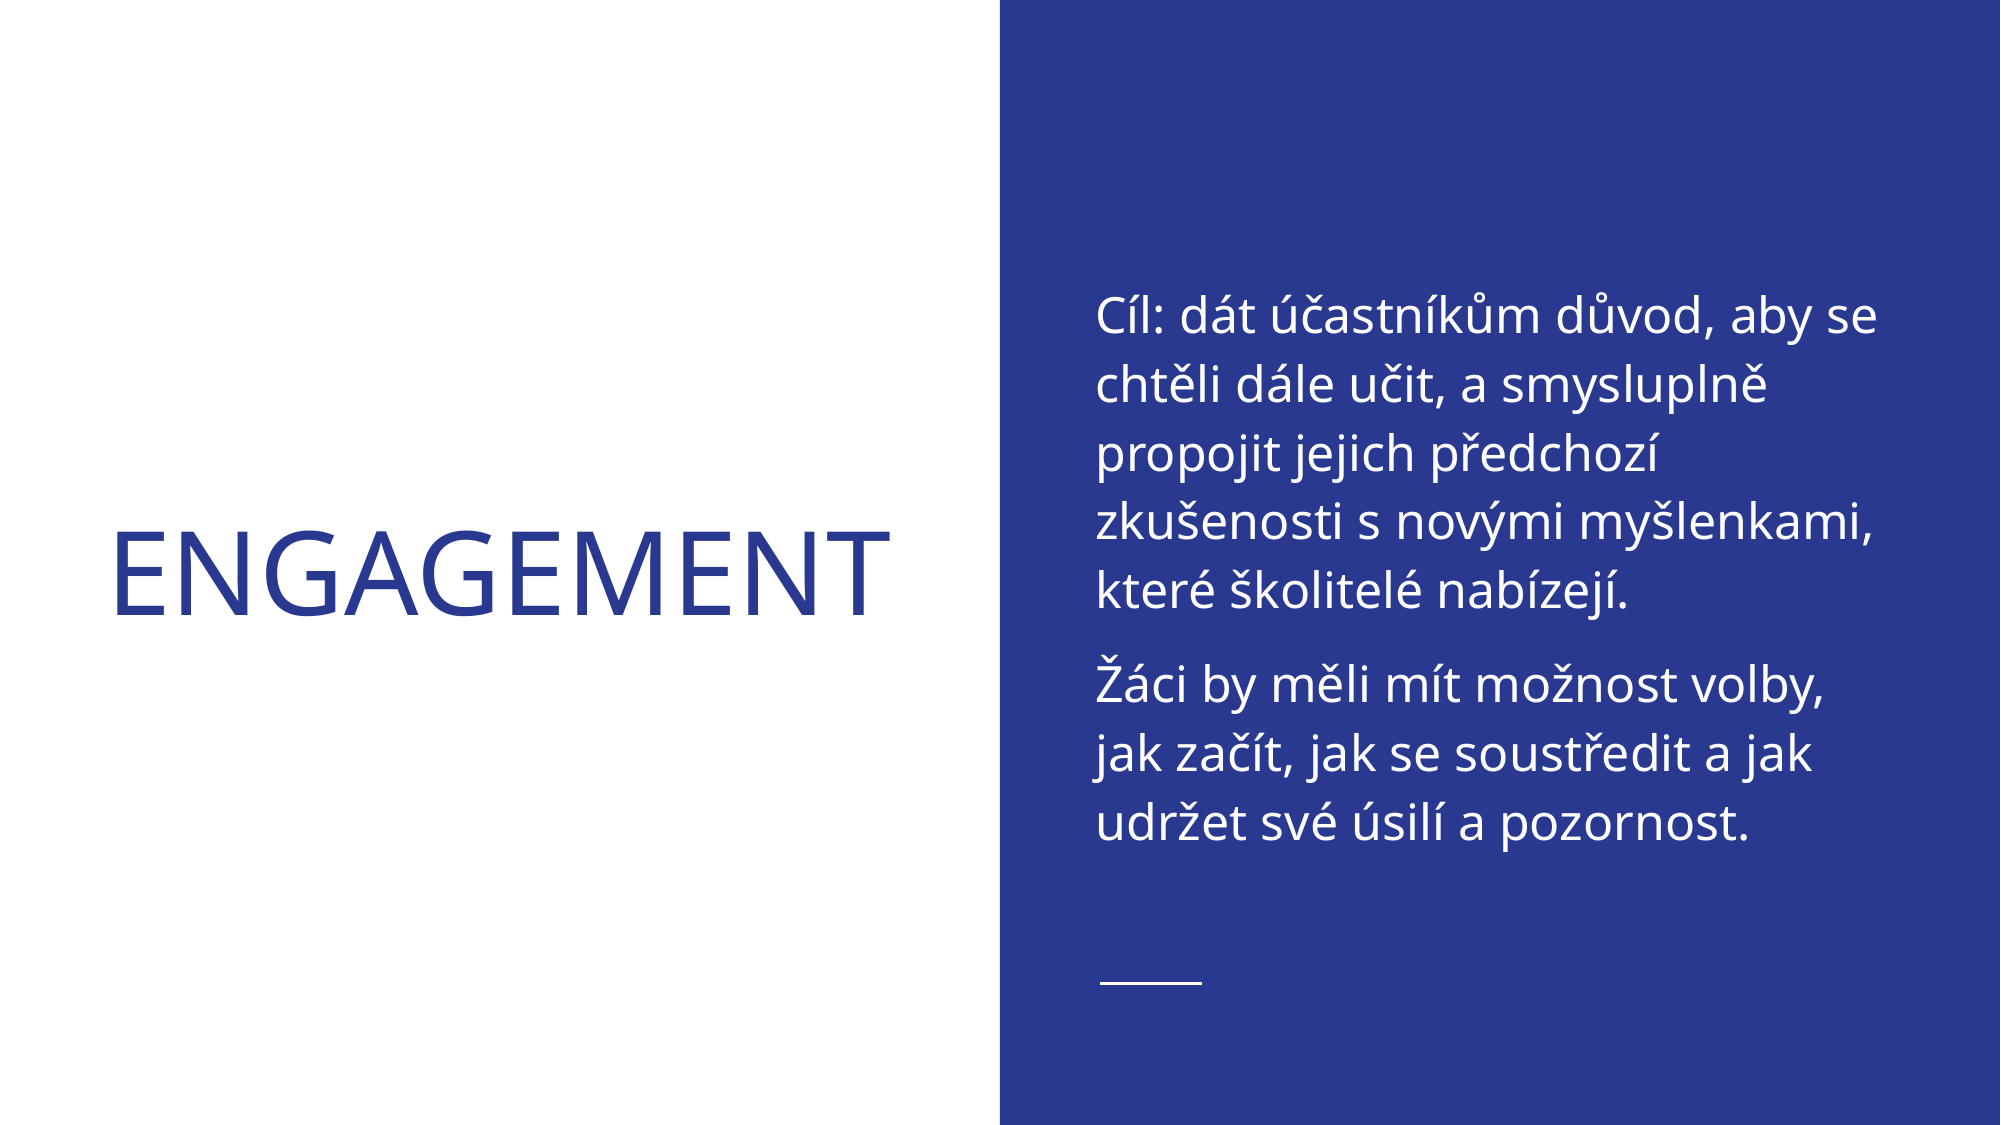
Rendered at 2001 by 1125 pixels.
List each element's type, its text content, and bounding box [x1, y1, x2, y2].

list Cíl: dát účastníkům důvod, aby se chtěli dále učit, a smysluplně propojit jejich předchozí zkušenosti s novými myšlenkami, které školitelé nabízejí. Žáci by měli mít možnost volby, jak začít, jak se soustředit a jak udržet své úsilí a pozornost. [1080, 158, 1920, 967]
title ENGAGEMENT [56, 478, 942, 647]
